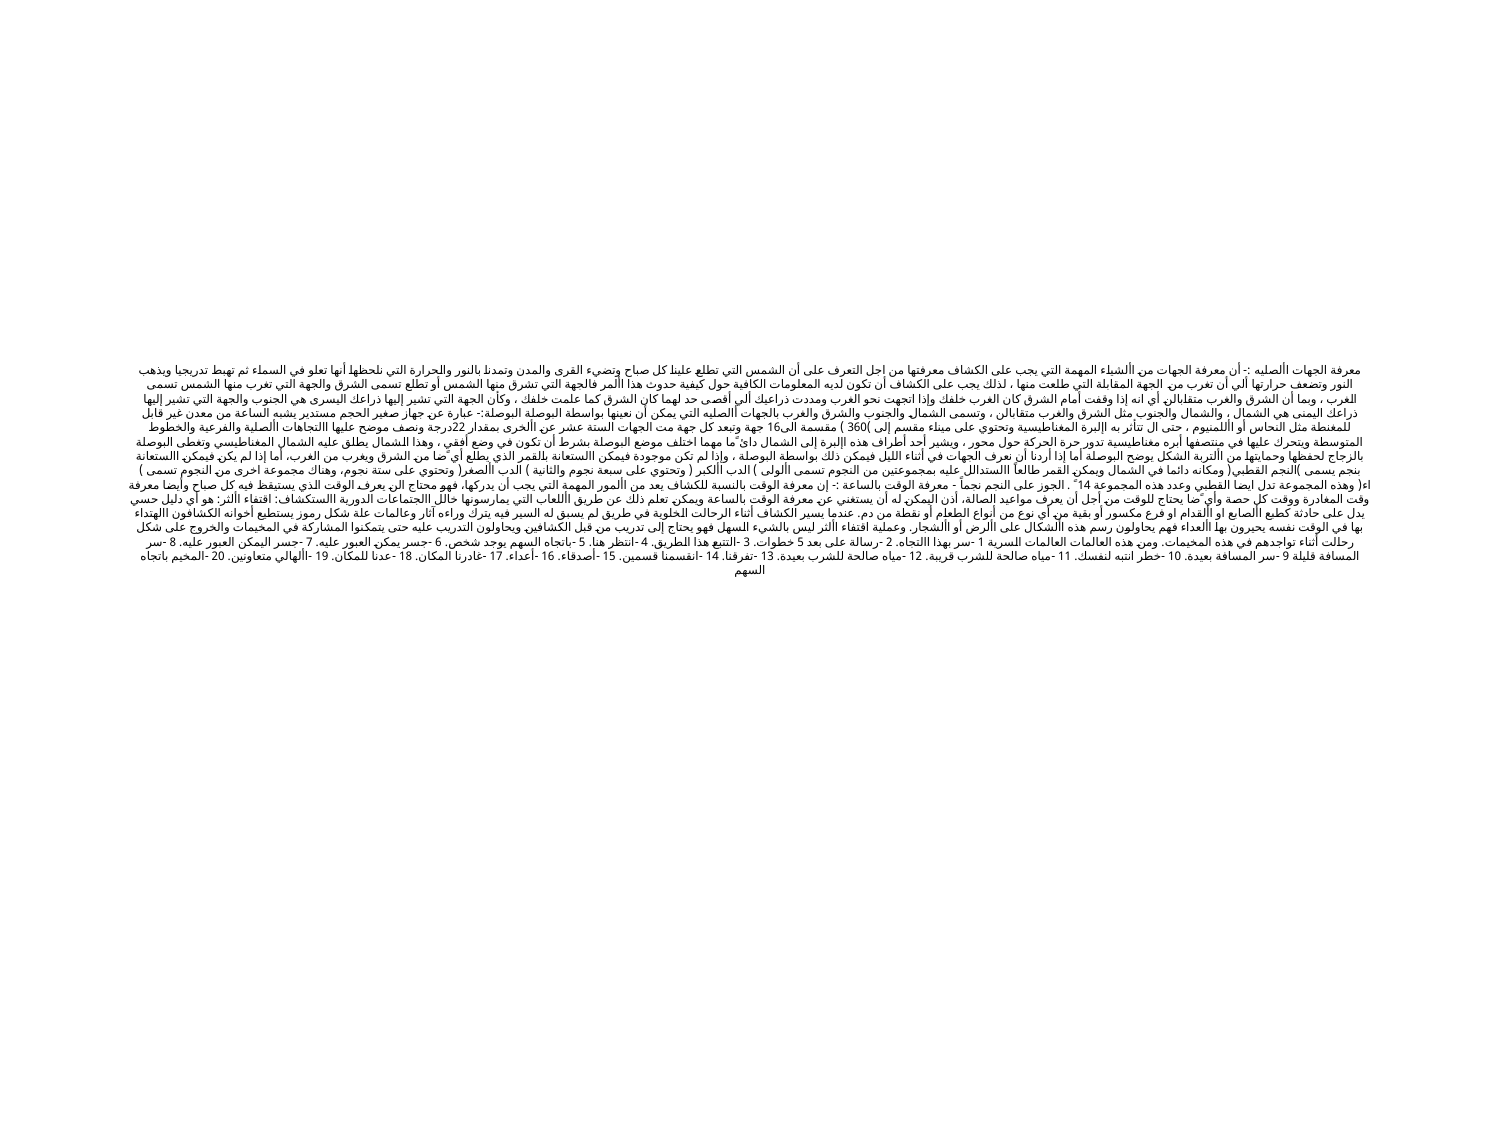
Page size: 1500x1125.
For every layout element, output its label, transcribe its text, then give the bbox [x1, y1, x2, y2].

title معرفة الجهات األصليه :- أن معرفة الجهات من األشياء المهمة التي يجب على الكشاف معرفتها من اجل التعرف على أن الشمس التي تطلع علينا كل صباح وتضيء القرى والمدن وتمدنا بالنور والحرارة التي نلحظها أنها تعلو في السماء ثم تهبط تدريجيا ويذهب النور وتضعف حرارتها ألي أن تغرب من الجهة المقابلة التي طلعت منها ، لذلك يجب على الكشاف أن تكون لديه المعلومات الكافية حول كيفية حدوث هذا األمر فالجهة التي تشرق منها الشمس أو تطلع تسمى الشرق والجهة التي تغرب منها الشمس تسمى الغرب ، وبما أن الشرق والغرب متقابالن أي انه إذا وقفت أمام الشرق كان الغرب خلفك وإذا اتجهت نحو الغرب ومددت ذراعيك ألي أقصى حد لهما كان الشرق كما علمت خلفك ، وكأن الجهة التي تشير إليها ذراعك اليسرى هي الجنوب والجهة التي تشير إليها ذراعك اليمنى هي الشمال ، والشمال والجنوب مثل الشرق والغرب متقابالن ، وتسمى الشمال والجنوب والشرق والغرب بالجهات أالصليه التي يمكن أن نعينها بواسطة البوصلة البوصلة:- عبارة عن جهاز صغير الحجم مستدير يشبه الساعة من معدن غير قابل للمغنطة مثل النحاس أو األلمنيوم ، حتى ال تتأثر به اإلبرة المغناطيسية وتحتوي على ميناء مقسم إلى )360 ) مقسمة الى16 جهة وتبعد كل جهة مت الجهات الستة عشر عن األخرى بمقدار 22درجة ونصف موضح عليها االتجاهات األصلية والفرعية والخطوط المتوسطة ويتحرك عليها في منتصفها أبره مغناطيسية تدور حرة الحركة حول محور ، ويشير أحد أطراف هذه اإلبرة إلى الشمال دائ ًما مهما اختلف موضع البوصلة بشرط أن تكون في وضع أفقي ، وهذا الشمال يطلق عليه الشمال المغناطيسي وتغطى البوصلة بالزجاج لحفظها وحمايتها من األتربة الشكل يوضح البوصلة أما إذا أردنا أن نعرف الجهات في أثناء الليل فيمكن ذلك بواسطة البوصلة ، وإذا لم تكن موجودة فيمكن االستعانة بالقمر الذي يطلع أي ًضا من الشرق ويغرب من الغرب، أما إذا لم يكن فيمكن االستعانة بنجم يسمى )النجم القطبي( ومكانه دائما في الشمال ويمكن القمر طالعاً االستدالل عليه بمجموعتين من النجوم تسمى األولى ) الدب األكبر ( وتحتوي على سبعة نجوم والثانية ) الدب األصغر( وتحتوي على ستة نجوم، وهناك مجموعة اخرى من النجوم تسمى ) اء( وهذه المجموعة تدل ايضا القطبي وعدد هذه المجموعة 14 ً . الجوز على النجم نجماً - معرفة الوقت بالساعة :- إن معرفة الوقت بالنسبة للكشاف يعد من األمور المهمة التي يجب أن يدركها، فهو محتاج الن يعرف الوقت الذي يستيقظ فيه كل صباح وأيضا معرفة وقت المغادرة ووقت كل حصة وأي ًضا يحتاج للوقت من أجل أن يعرف مواعيد الصالة، أذن اليمكن له أن يستغني عن معرفة الوقت بالساعة ويمكن تعلم ذلك عن طريق األلعاب التي يمارسونها خالل االجتماعات الدورية االستكشاف: اقتفاء األثر: هو أي دليل حسي يدل على حادثة كطبع األصابع او األقدام او فرع مكسور أو بقية من أي نوع من أنواع الطعام أو نقطة من دم. عندما يسير الكشاف أثناء الرحالت الخلوية في طريق لم يسبق له السير فيه يترك وراءه آثار وعالمات علة شكل رموز يستطيع أخوانه الكشافون االهتداء بها في الوقت نفسه يحيرون بها األعداء فهم يحاولون رسم هذه األشكال على األرض أو األشجار. وعملية اقتفاء األثر ليس بالشيء السهل فهو يحتاج إلى تدريب من قبل الكشافين ويحاولون التدريب عليه حتى يتمكنوا المشاركة في المخيمات والخروج على شكل رحالت أثناء تواجدهم في هذه المخيمات. ومن هذه العالمات العالمات السرية 1 -سر بهذا االتجاه. 2 -رسالة على بعد 5 خطوات. 3 -التتبع هذا الطريق. 4 -انتظر هنا. 5 -باتجاه السهم يوجد شخص. 6 -جسر يمكن العبور عليه. 7 -جسر اليمكن العبور عليه. 8 -سر المسافة قليلة 9 -سر المسافة بعيدة. 10 -خطر انتبه لنفسك. 11 -مياه صالحة للشرب قريبة. 12 -مياه صالحة للشرب بعيدة. 13 -تفرقنا. 14 -انقسمنا قسمين. 15 -أصدقاء. 16 -أعداء. 17 -غادرنا المكان. 18 -عدنا للمكان. 19 -األهالي متعاونين. 20 -المخيم باتجاه السهم [112, 349, 1388, 591]
